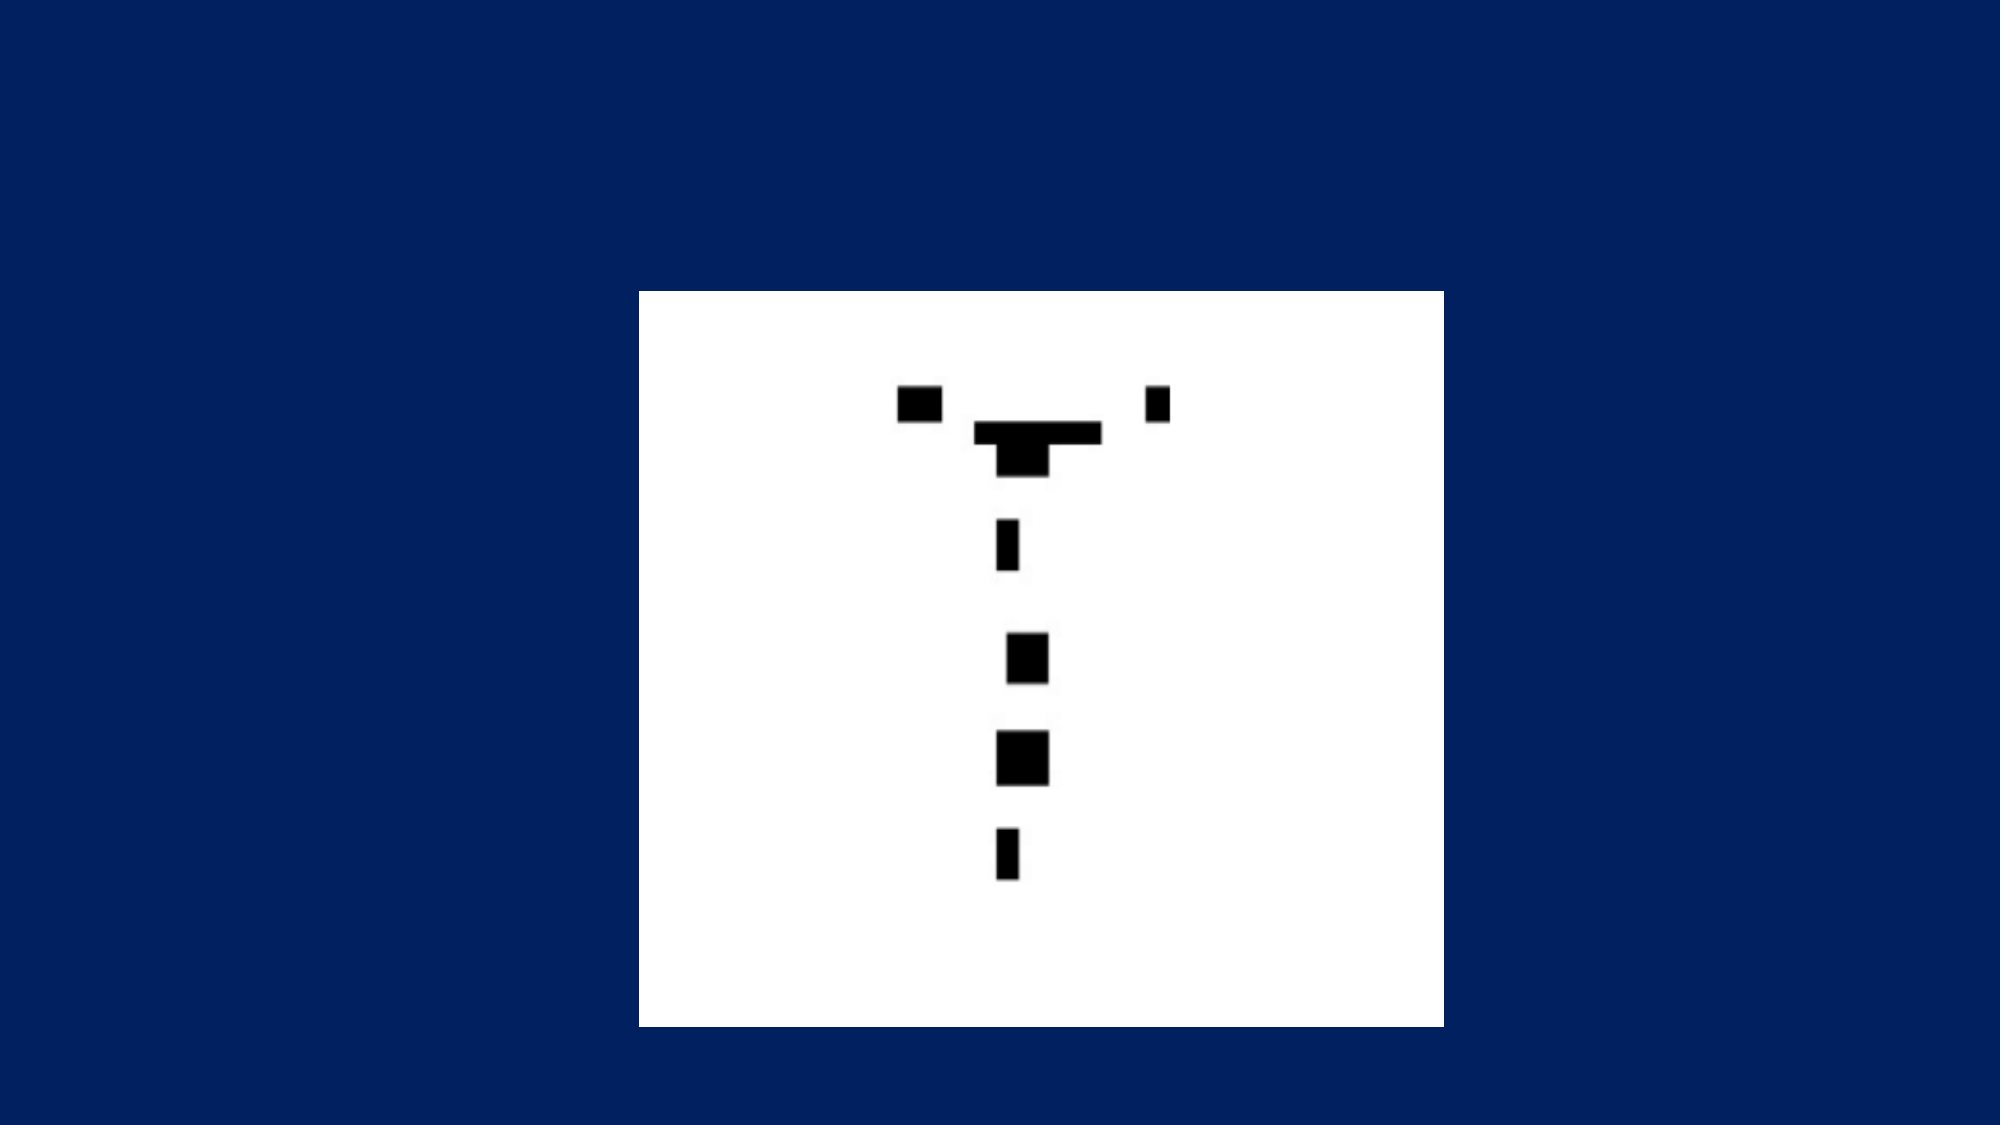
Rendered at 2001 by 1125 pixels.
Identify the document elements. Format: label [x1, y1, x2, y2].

picture [639, 291, 1444, 1027]
